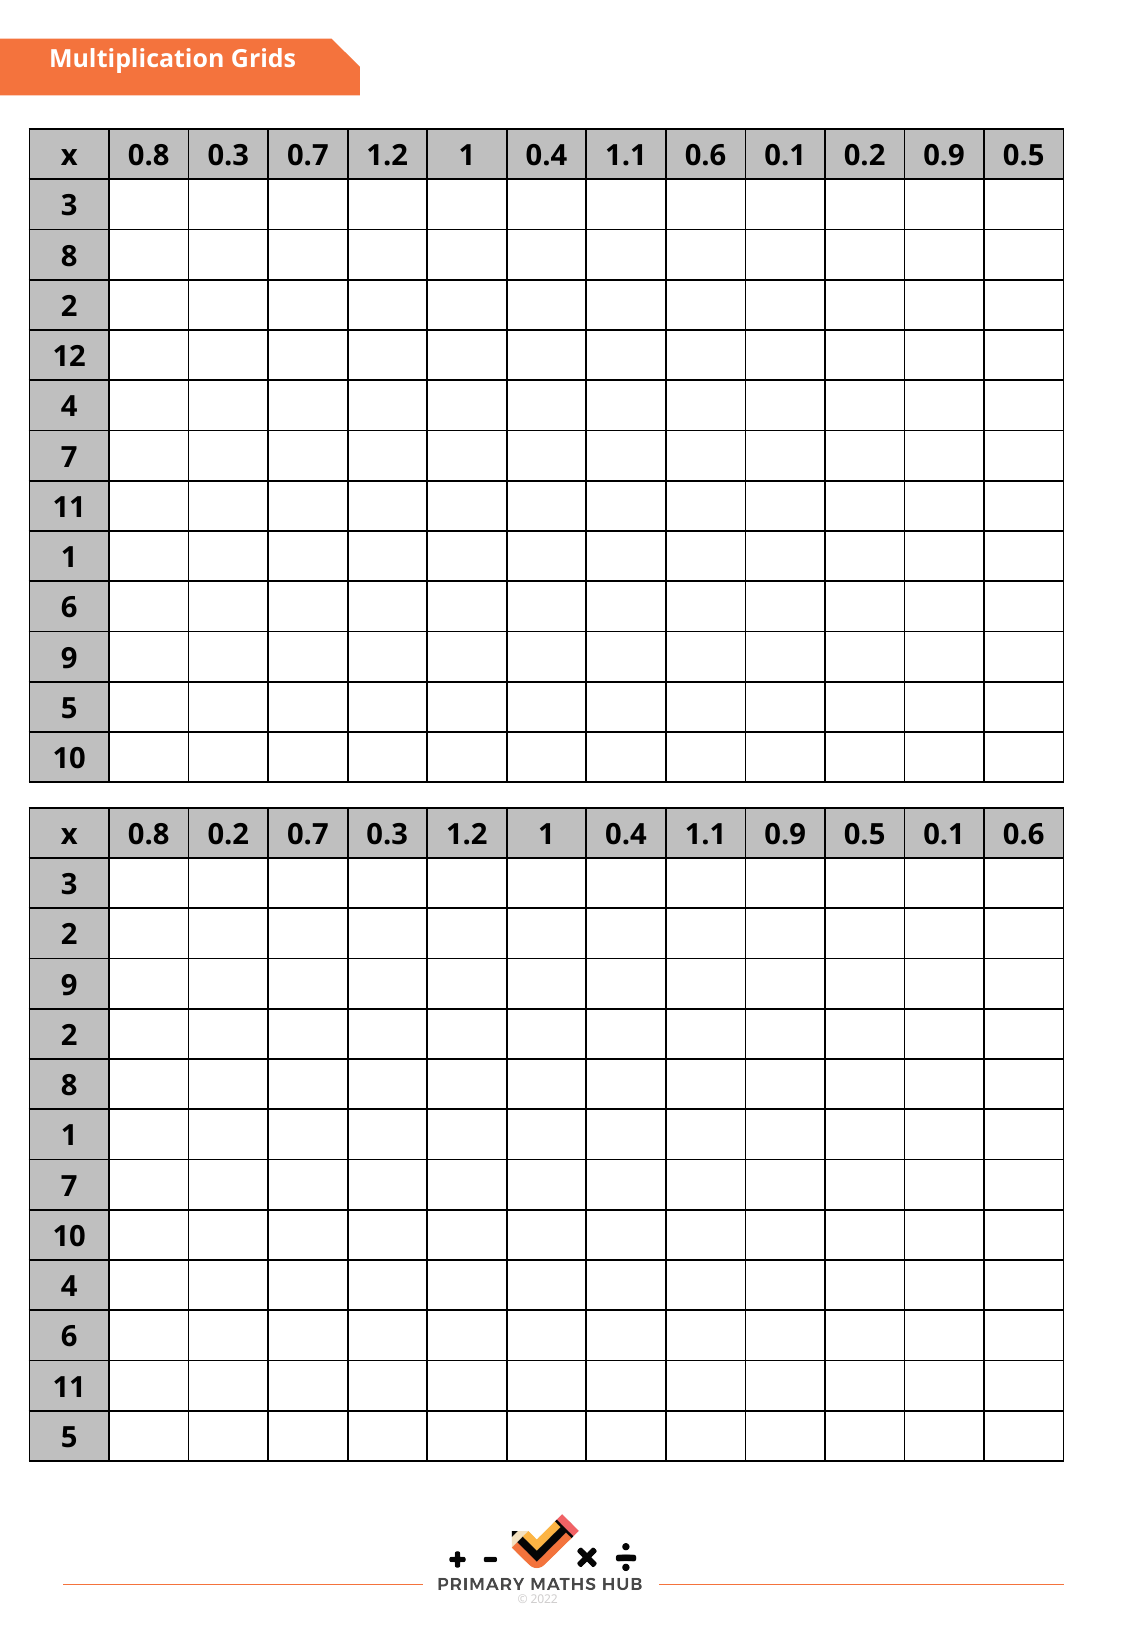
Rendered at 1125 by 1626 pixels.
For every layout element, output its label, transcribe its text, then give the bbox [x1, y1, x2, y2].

table_cell [667, 381, 745, 430]
table_cell [349, 632, 426, 681]
table_cell [269, 532, 347, 580]
table_cell [189, 381, 267, 430]
table_cell [667, 1060, 745, 1108]
table_cell [110, 1412, 188, 1460]
table_cell [269, 1110, 347, 1159]
table_cell [508, 632, 585, 681]
table_cell [110, 532, 188, 580]
table_header 1.1 [587, 130, 665, 178]
table_cell [508, 859, 585, 907]
table_cell [349, 1211, 426, 1259]
table_cell [428, 632, 506, 681]
table_cell [667, 909, 745, 958]
table_cell [269, 230, 347, 279]
table_cell [746, 1211, 824, 1259]
table_cell [349, 482, 426, 530]
table_cell [349, 733, 426, 781]
table_cell 7 [30, 1160, 108, 1209]
table_cell [826, 431, 904, 480]
table_cell [746, 331, 824, 379]
table_cell [508, 281, 585, 329]
table_cell [110, 1160, 188, 1209]
table_cell [189, 1010, 267, 1058]
table_cell 1 [30, 1110, 108, 1159]
table_cell [587, 859, 665, 907]
table_cell 6 [30, 1311, 108, 1360]
table_cell 11 [30, 1361, 108, 1410]
table_cell 2 [30, 909, 108, 958]
table_cell [189, 733, 267, 781]
table_cell [269, 959, 347, 1008]
table_cell [110, 482, 188, 530]
table_cell [746, 381, 824, 430]
table_cell [587, 1361, 665, 1410]
table_cell [667, 281, 745, 329]
table_cell [826, 1160, 904, 1209]
table_cell [826, 1261, 904, 1309]
table_cell [746, 683, 824, 731]
table_cell [110, 281, 188, 329]
table_cell [587, 1311, 665, 1360]
table_cell [826, 1010, 904, 1058]
table_cell [110, 230, 188, 279]
table_cell [428, 1412, 506, 1460]
table_cell [985, 582, 1063, 631]
table_cell 5 [30, 1412, 108, 1460]
table_header x [30, 809, 108, 857]
table_cell [587, 230, 665, 279]
table_cell [985, 1160, 1063, 1209]
table_cell [985, 733, 1063, 781]
table_cell [189, 1261, 267, 1309]
text_box © 2022 [429, 1584, 646, 1614]
table_cell [189, 1311, 267, 1360]
table_cell [349, 1261, 426, 1309]
table_cell [985, 1311, 1063, 1360]
table_cell [110, 331, 188, 379]
table_cell [587, 1060, 665, 1108]
table_cell [110, 683, 188, 731]
table_cell [587, 1110, 665, 1159]
table_cell [269, 683, 347, 731]
table_cell [189, 632, 267, 681]
table_cell [667, 1412, 745, 1460]
table_cell [269, 180, 347, 229]
table_header 0.5 [826, 809, 904, 857]
table_cell [189, 230, 267, 279]
table_cell [189, 859, 267, 907]
table_cell [508, 1261, 585, 1309]
table_cell 7 [30, 431, 108, 480]
table_header 1.2 [428, 809, 506, 857]
table_cell [508, 230, 585, 279]
table_cell [428, 683, 506, 731]
table_cell [189, 683, 267, 731]
table_cell [349, 281, 426, 329]
table_cell [905, 733, 983, 781]
table_header 1.2 [349, 130, 426, 178]
table_header 0.3 [189, 130, 267, 178]
table_cell [428, 532, 506, 580]
table_cell [110, 1311, 188, 1360]
table_cell [826, 1311, 904, 1360]
table_cell [905, 482, 983, 530]
table_cell [110, 632, 188, 681]
table_cell [428, 1211, 506, 1259]
table_cell [269, 281, 347, 329]
table_cell [587, 482, 665, 530]
table_cell [110, 582, 188, 631]
table_header 0.7 [269, 809, 347, 857]
table_cell [905, 1060, 983, 1108]
table_cell [985, 381, 1063, 430]
table_cell [269, 859, 347, 907]
table_cell [905, 632, 983, 681]
table_cell [189, 482, 267, 530]
table_cell [189, 431, 267, 480]
table_cell [667, 1361, 745, 1410]
table_cell [269, 1261, 347, 1309]
table_cell [985, 683, 1063, 731]
table_cell [587, 632, 665, 681]
table_cell [985, 230, 1063, 279]
table_cell [587, 1261, 665, 1309]
table_cell [587, 281, 665, 329]
table_cell [905, 959, 983, 1008]
table_cell [189, 909, 267, 958]
table_cell [587, 909, 665, 958]
table_cell [826, 859, 904, 907]
table_header x [30, 130, 108, 178]
table_cell [428, 1361, 506, 1410]
table_cell [826, 1412, 904, 1460]
table_cell [985, 959, 1063, 1008]
table_cell [667, 1110, 745, 1159]
table_cell [905, 230, 983, 279]
table_cell [508, 909, 585, 958]
table_cell [349, 1311, 426, 1360]
table_cell [746, 582, 824, 631]
table_cell [428, 733, 506, 781]
table_cell [428, 1060, 506, 1108]
table_cell [269, 733, 347, 781]
table_cell [826, 532, 904, 580]
table_cell [587, 431, 665, 480]
table_cell [428, 381, 506, 430]
table_cell [189, 1412, 267, 1460]
table_cell [110, 859, 188, 907]
table_cell [110, 1361, 188, 1410]
table_cell [269, 482, 347, 530]
table_header 0.3 [349, 809, 426, 857]
table_cell 8 [30, 230, 108, 279]
table_cell [508, 1211, 585, 1259]
table_cell [349, 381, 426, 430]
table_cell [826, 1060, 904, 1108]
table_cell [587, 1010, 665, 1058]
table_cell [269, 1211, 347, 1259]
table_cell 8 [30, 1060, 108, 1108]
table_cell 9 [30, 959, 108, 1008]
table_cell [269, 1412, 347, 1460]
table_cell [349, 1160, 426, 1209]
table_cell 3 [30, 180, 108, 229]
table_cell [746, 859, 824, 907]
table_cell [587, 733, 665, 781]
table_cell [189, 532, 267, 580]
table_cell [985, 1361, 1063, 1410]
table_cell [746, 1110, 824, 1159]
table_cell [508, 733, 585, 781]
table_cell 5 [30, 683, 108, 731]
table_cell [826, 1110, 904, 1159]
table_cell 9 [30, 632, 108, 681]
table_cell [110, 733, 188, 781]
table_cell [587, 683, 665, 731]
table_cell [587, 331, 665, 379]
table_cell [428, 281, 506, 329]
table_cell [826, 582, 904, 631]
table_cell [746, 281, 824, 329]
table_cell [349, 582, 426, 631]
table_cell [985, 1211, 1063, 1259]
table_cell [508, 582, 585, 631]
table_cell [905, 909, 983, 958]
table_cell [667, 431, 745, 480]
table_cell [269, 632, 347, 681]
table_cell [746, 1311, 824, 1360]
table_cell [905, 1311, 983, 1360]
table_cell [269, 331, 347, 379]
table_cell [189, 1110, 267, 1159]
table_cell [985, 532, 1063, 580]
table_cell [508, 1311, 585, 1360]
table_cell [746, 431, 824, 480]
table_cell [905, 1010, 983, 1058]
table_header 0.8 [110, 809, 188, 857]
table_cell [110, 909, 188, 958]
table_cell [349, 180, 426, 229]
table_cell [269, 1010, 347, 1058]
table_cell [269, 582, 347, 631]
table_cell 10 [30, 1211, 108, 1259]
table_cell [905, 1211, 983, 1259]
table_cell [189, 1361, 267, 1410]
table_cell [667, 683, 745, 731]
table_cell [667, 482, 745, 530]
table_cell [587, 1412, 665, 1460]
table_cell [110, 1211, 188, 1259]
table_cell [746, 1160, 824, 1209]
table_cell [667, 632, 745, 681]
table_cell [746, 230, 824, 279]
table_cell [428, 431, 506, 480]
table_header 0.5 [985, 130, 1063, 178]
table_cell [746, 1261, 824, 1309]
table_cell [826, 632, 904, 681]
table_cell [508, 180, 585, 229]
table_cell [428, 1261, 506, 1309]
table_cell [667, 859, 745, 907]
table_cell [269, 431, 347, 480]
table_cell [189, 959, 267, 1008]
table_header 0.4 [587, 809, 665, 857]
table_cell [667, 230, 745, 279]
table_cell [508, 381, 585, 430]
table_header 0.2 [189, 809, 267, 857]
table_cell [746, 482, 824, 530]
table_cell [349, 431, 426, 480]
table_cell [189, 331, 267, 379]
table_cell [349, 909, 426, 958]
table_cell [110, 1110, 188, 1159]
table_cell [110, 431, 188, 480]
table_cell [905, 431, 983, 480]
table_cell 6 [30, 582, 108, 631]
table_cell [746, 632, 824, 681]
table_cell [985, 859, 1063, 907]
table_cell [349, 1110, 426, 1159]
table_cell [667, 180, 745, 229]
table_header 0.8 [110, 130, 188, 178]
table_cell [349, 683, 426, 731]
table_cell [269, 1060, 347, 1108]
table_cell [985, 1412, 1063, 1460]
table_cell [985, 281, 1063, 329]
table_header 0.4 [508, 130, 585, 178]
table_cell [667, 582, 745, 631]
table_header 1 [428, 130, 506, 178]
table_cell [985, 909, 1063, 958]
table_cell [905, 582, 983, 631]
table_cell [349, 1361, 426, 1410]
table_cell 3 [30, 859, 108, 907]
table_header 0.6 [667, 130, 745, 178]
table_cell [110, 1261, 188, 1309]
table_cell [985, 331, 1063, 379]
table_cell [349, 230, 426, 279]
table_cell [587, 959, 665, 1008]
table_cell [746, 733, 824, 781]
table_cell [508, 1412, 585, 1460]
table_cell [349, 1060, 426, 1108]
table_cell [428, 1311, 506, 1360]
table_cell [667, 959, 745, 1008]
table_cell [508, 532, 585, 580]
table_cell [905, 281, 983, 329]
table_header 0.2 [826, 130, 904, 178]
table_cell [667, 331, 745, 379]
table_cell [826, 733, 904, 781]
table_cell [508, 959, 585, 1008]
table_cell 10 [30, 733, 108, 781]
table_header 0.1 [746, 130, 824, 178]
picture [432, 1512, 648, 1597]
table_cell [428, 331, 506, 379]
table_cell [587, 1211, 665, 1259]
table_header 0.6 [985, 809, 1063, 857]
table_cell [110, 180, 188, 229]
table_cell [189, 582, 267, 631]
table_cell [428, 1110, 506, 1159]
table_cell [667, 1010, 745, 1058]
table_cell [269, 1160, 347, 1209]
table_cell [667, 1311, 745, 1360]
table_cell [826, 1211, 904, 1259]
table_cell [189, 1160, 267, 1209]
table_cell [428, 909, 506, 958]
table_cell [428, 482, 506, 530]
table_cell [349, 331, 426, 379]
table_cell [189, 281, 267, 329]
table_cell [667, 1211, 745, 1259]
table_cell [667, 733, 745, 781]
table_cell [905, 1412, 983, 1460]
table_cell [826, 1361, 904, 1410]
table_cell [746, 909, 824, 958]
table_cell [189, 180, 267, 229]
table_cell [428, 959, 506, 1008]
table_cell [905, 532, 983, 580]
table_cell [349, 1010, 426, 1058]
table_cell [746, 1060, 824, 1108]
table_cell [428, 1010, 506, 1058]
table_cell [985, 1110, 1063, 1159]
table_cell [667, 1160, 745, 1209]
table_cell [349, 859, 426, 907]
table_cell [985, 482, 1063, 530]
table_cell 4 [30, 381, 108, 430]
table_header 0.7 [269, 130, 347, 178]
table_cell [508, 1060, 585, 1108]
table_cell [587, 582, 665, 631]
table_cell [587, 180, 665, 229]
table_header 0.1 [905, 809, 983, 857]
table_cell [508, 1010, 585, 1058]
table_header 0.9 [746, 809, 824, 857]
text_box Multiplication Grids [0, 37, 361, 97]
table_cell [508, 331, 585, 379]
table_cell [826, 180, 904, 229]
table_cell [985, 1010, 1063, 1058]
table_cell [587, 1160, 665, 1209]
table_cell [985, 180, 1063, 229]
table_cell [905, 331, 983, 379]
table_cell [826, 909, 904, 958]
table_cell 1 [30, 532, 108, 580]
table_cell [826, 683, 904, 731]
table_cell [905, 1160, 983, 1209]
table_cell [508, 1160, 585, 1209]
table_cell [905, 859, 983, 907]
table_cell [508, 1361, 585, 1410]
table_cell [269, 381, 347, 430]
table_cell 2 [30, 281, 108, 329]
table_cell [905, 180, 983, 229]
table_cell [746, 532, 824, 580]
table_cell [746, 959, 824, 1008]
table_cell [826, 482, 904, 530]
table_cell [905, 683, 983, 731]
table_cell [746, 1010, 824, 1058]
table_cell [905, 1110, 983, 1159]
table_cell [110, 959, 188, 1008]
table_cell [667, 1261, 745, 1309]
table_cell [985, 1261, 1063, 1309]
table_cell [508, 683, 585, 731]
table_cell [985, 431, 1063, 480]
table_cell [349, 959, 426, 1008]
table_cell [826, 959, 904, 1008]
table_header 1.1 [667, 809, 745, 857]
table_cell [985, 632, 1063, 681]
table_cell 2 [30, 1010, 108, 1058]
table_cell [428, 582, 506, 631]
table_cell [905, 381, 983, 430]
table_header 0.9 [905, 130, 983, 178]
table_cell [667, 532, 745, 580]
table_cell [110, 1010, 188, 1058]
table_cell [587, 381, 665, 430]
table_cell [349, 532, 426, 580]
table_cell [269, 909, 347, 958]
table_cell [905, 1261, 983, 1309]
table_header 1 [508, 809, 585, 857]
table_cell [826, 281, 904, 329]
table_cell [746, 180, 824, 229]
table_cell [508, 482, 585, 530]
table_cell [269, 1361, 347, 1410]
table_cell [905, 1361, 983, 1410]
table_cell [428, 230, 506, 279]
table_cell [428, 859, 506, 907]
table_cell [746, 1361, 824, 1410]
table_cell [826, 381, 904, 430]
table_cell [428, 1160, 506, 1209]
table_cell [110, 381, 188, 430]
table_cell [985, 1060, 1063, 1108]
table_cell [826, 230, 904, 279]
table_cell [189, 1211, 267, 1259]
table_cell [746, 1412, 824, 1460]
table_cell [269, 1311, 347, 1360]
table_cell [587, 532, 665, 580]
table_cell 12 [30, 331, 108, 379]
table_cell 11 [30, 482, 108, 530]
table_cell [110, 1060, 188, 1108]
table_cell [508, 431, 585, 480]
table_cell 4 [30, 1261, 108, 1309]
table_cell [428, 180, 506, 229]
table_cell [826, 331, 904, 379]
table_cell [189, 1060, 267, 1108]
table_cell [508, 1110, 585, 1159]
table_cell [349, 1412, 426, 1460]
